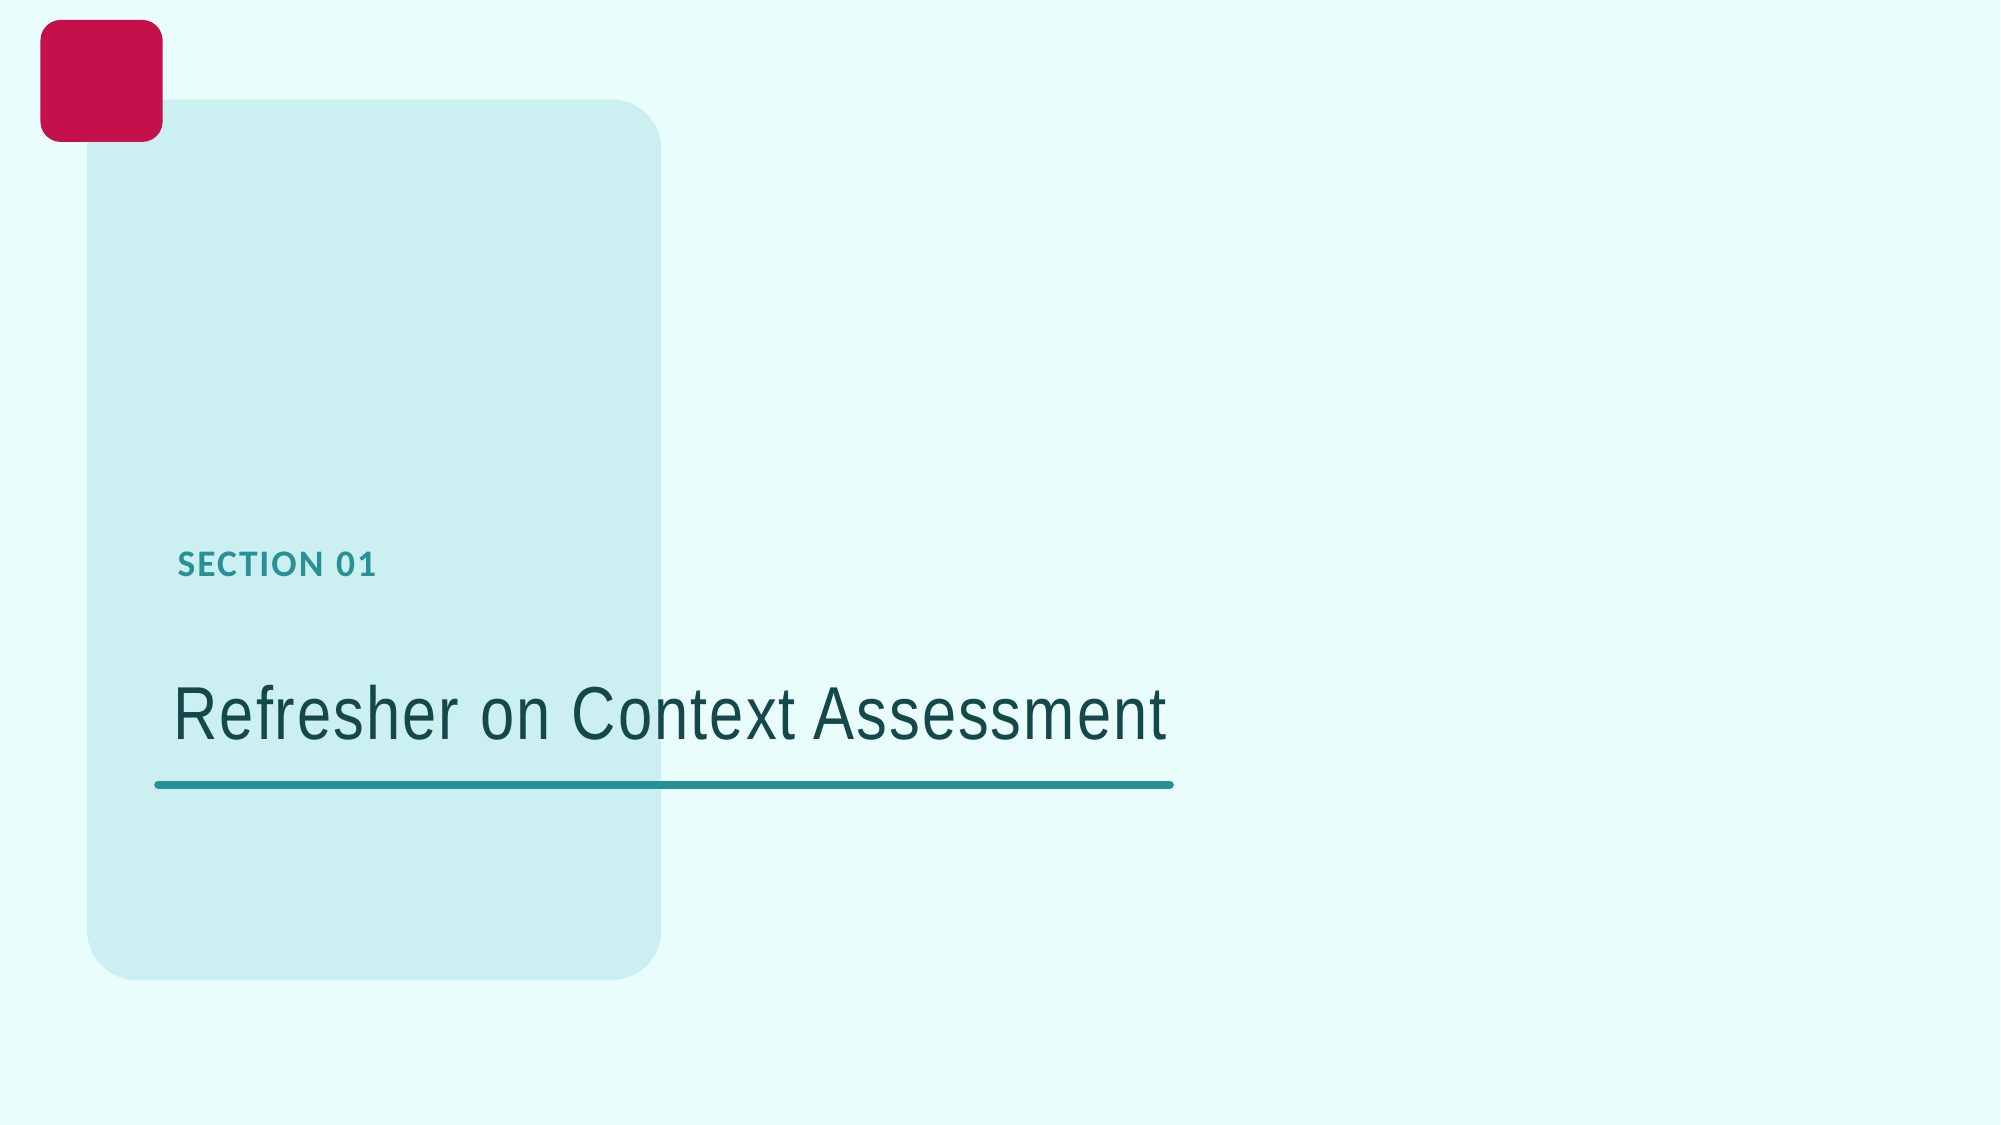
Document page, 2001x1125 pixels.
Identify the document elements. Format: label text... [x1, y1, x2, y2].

list Refresher on Context Assessment [158, 379, 1680, 762]
list SECTION 01 [162, 516, 561, 602]
